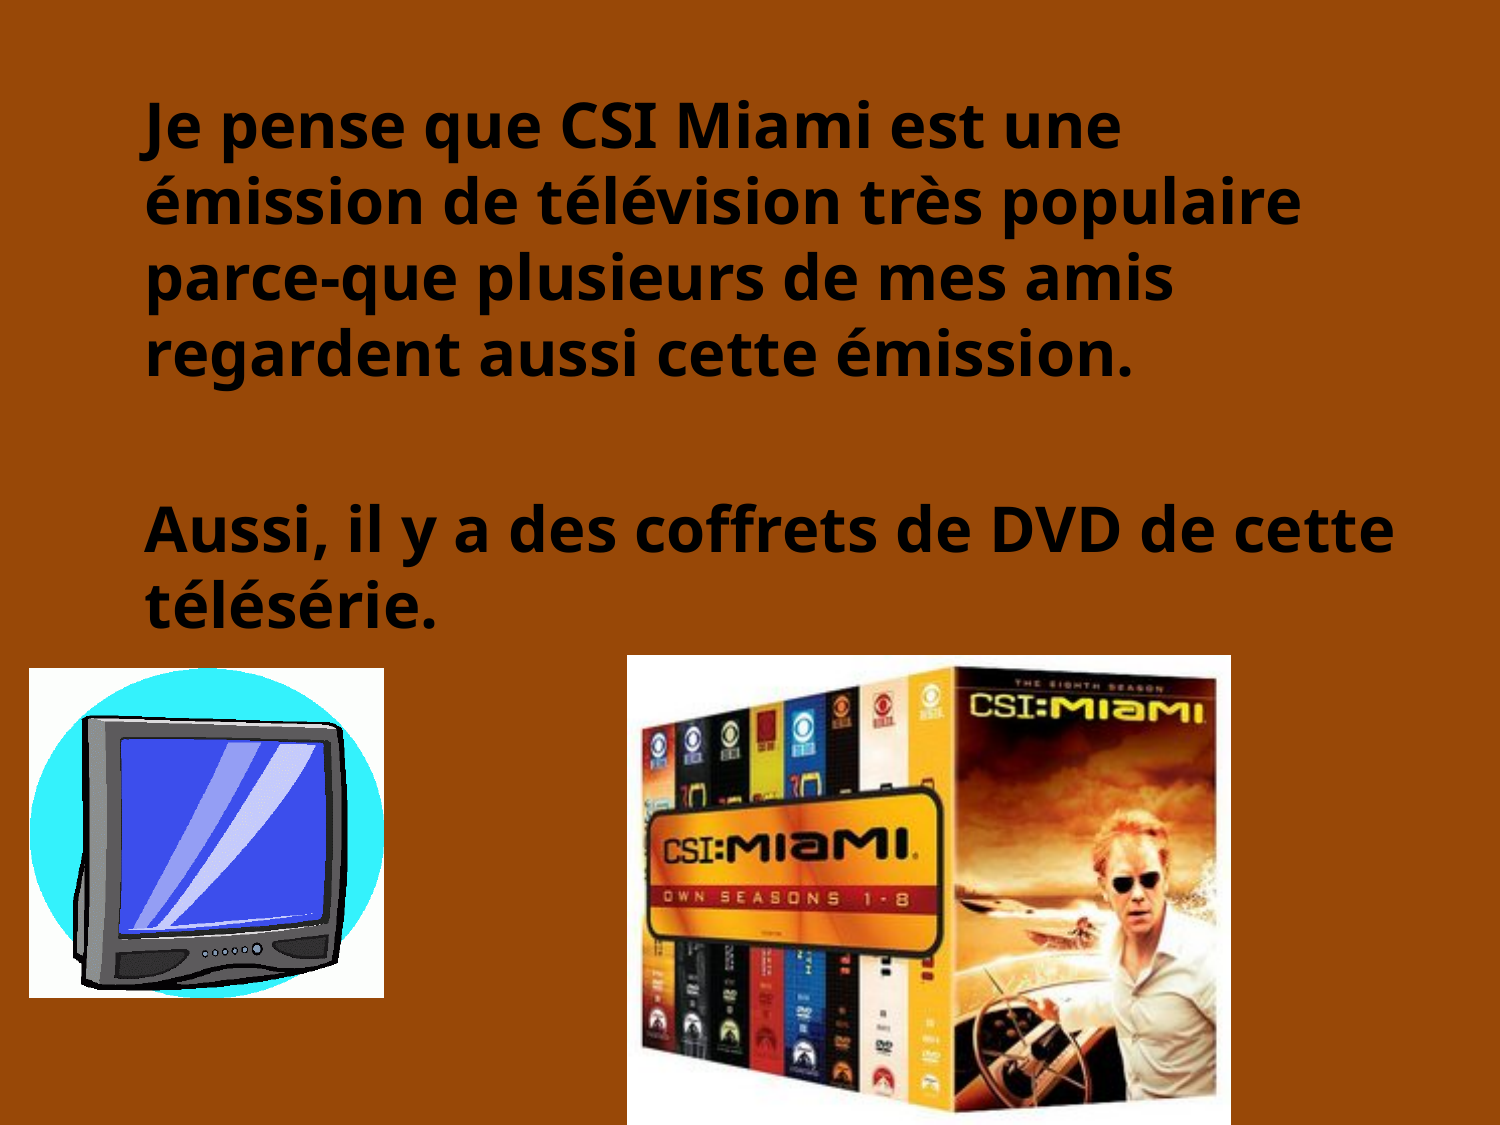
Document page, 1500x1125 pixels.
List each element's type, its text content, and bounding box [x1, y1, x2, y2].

picture [627, 654, 1231, 1125]
picture [29, 668, 385, 998]
list Je pense que CSI Miami est une émission de télévision très populaire parce-que plusieurs de mes amis regardent aussi cette émission. Aussi, il y a des coffrets de DVD de cette télésérie. [76, 78, 1424, 787]
